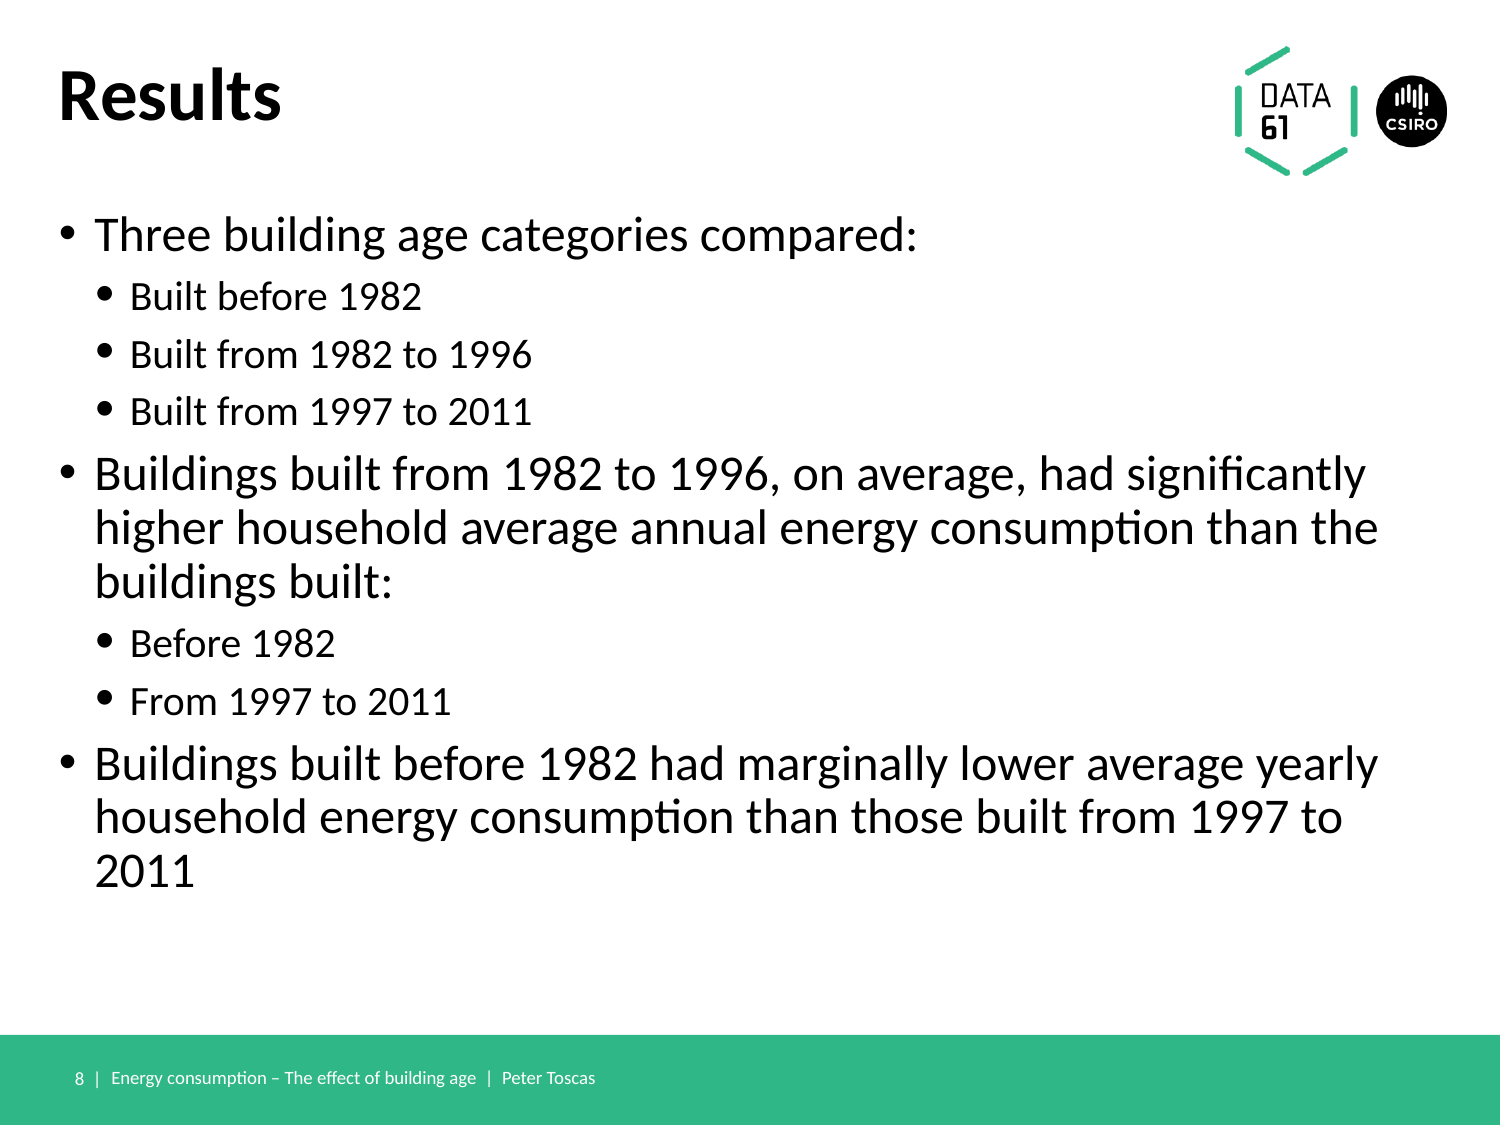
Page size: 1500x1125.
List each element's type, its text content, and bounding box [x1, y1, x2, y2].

title Results [58, 45, 1211, 185]
list Three building age categories compared: Built before 1982 Built from 1982 to 1996 Built from 1997 to 2011 Buildings built from 1982 to 1996, on average, had significantly higher household average annual energy consumption than the buildings built: Before 1982 From 1997 to 2011 Buildings built before 1982 had marginally lower average yearly household energy consumption than those built from 1997 to 2011 [58, 208, 1447, 959]
picture [1235, 46, 1447, 176]
slide_number 8 | [54, 1067, 102, 1088]
footer Energy consumption – The effect of building age | Peter Toscas [111, 1067, 1110, 1088]
